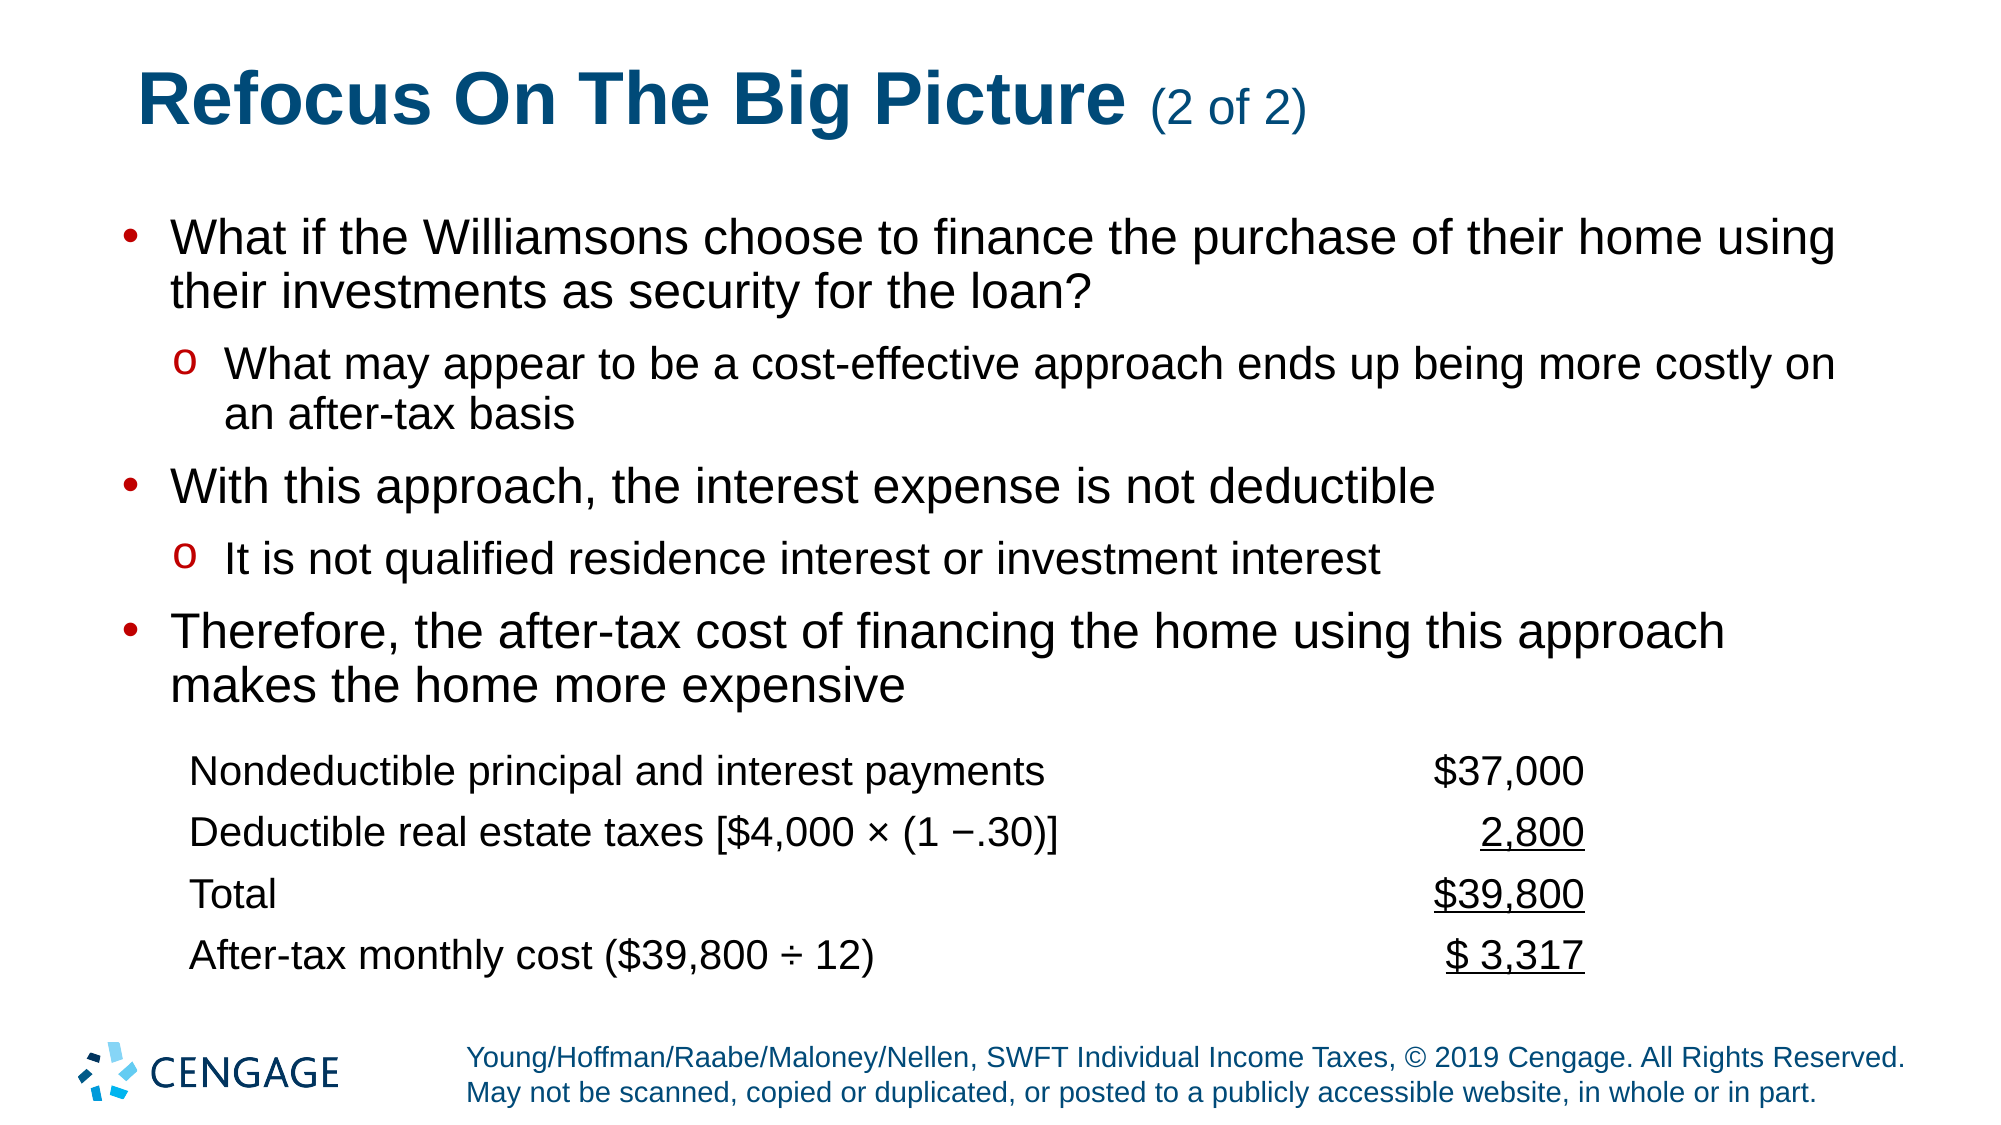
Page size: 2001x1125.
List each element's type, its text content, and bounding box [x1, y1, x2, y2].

table_header Nondeductible principal and interest payments [174, 740, 1332, 801]
table_cell $ 3,317 [1332, 924, 1600, 986]
table_cell $39,800 [1332, 863, 1600, 924]
table_cell Deductible real estate taxes [$4,000 × (1 −.30)] [174, 801, 1332, 863]
title Refocus On The Big Picture (2 of 2) [137, 59, 1863, 171]
list What if the Williamsons choose to finance the purchase of their home using their investments as security for the loan? What may appear to be a cost-effective approach ends up being more costly on an after-tax basis With this approach, the interest expense is not deductible It is not qualified residence interest or investment interest Therefore, the after-tax cost of financing the home using this approach makes the home more expensive [121, 211, 1880, 719]
table_cell 2,800 [1332, 801, 1600, 863]
picture [78, 1042, 338, 1101]
table_cell After-tax monthly cost ($39,800 ÷ 12) [174, 924, 1332, 986]
table_header $37,000 [1332, 740, 1600, 801]
table_cell Total [174, 863, 1332, 924]
